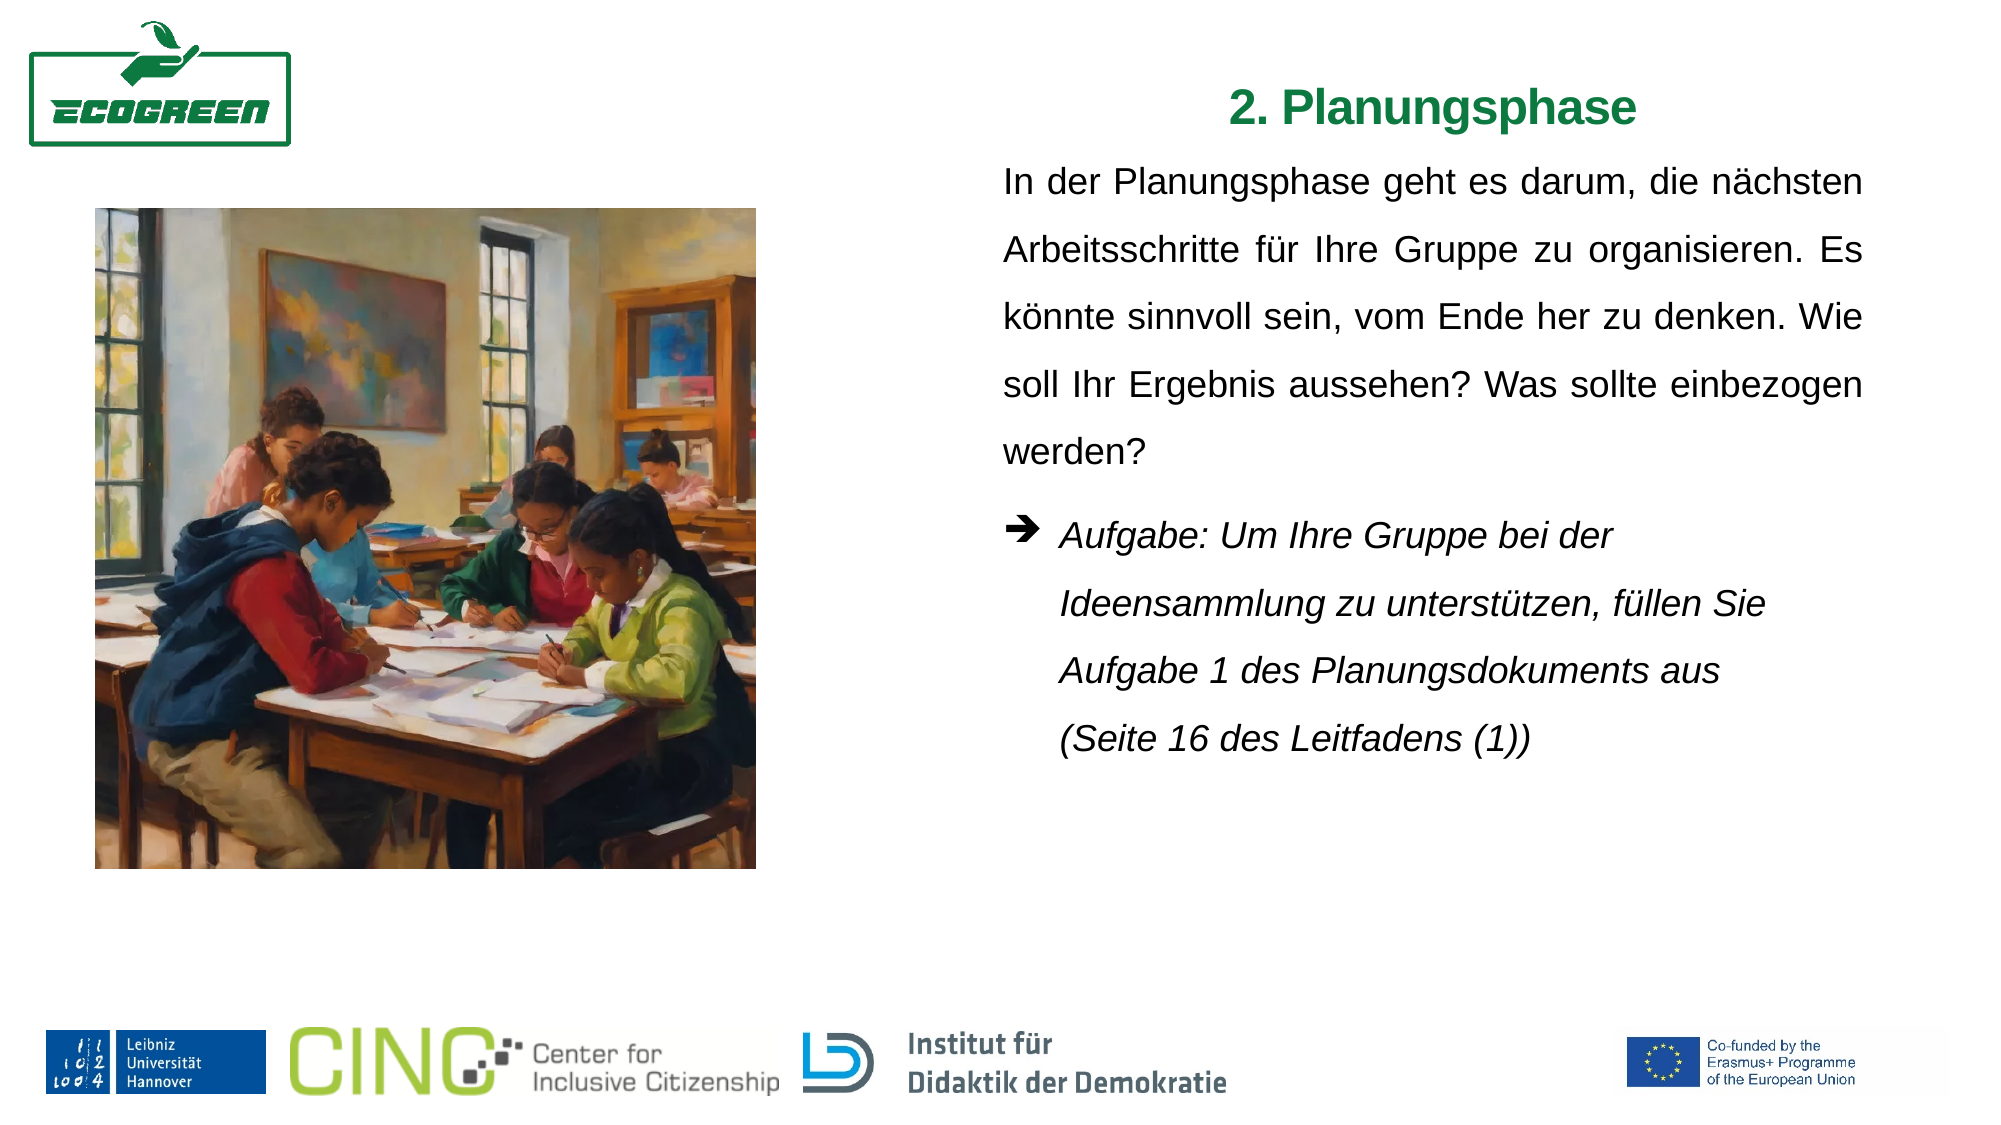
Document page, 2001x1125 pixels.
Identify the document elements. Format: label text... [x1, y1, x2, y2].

picture [95, 208, 756, 869]
picture [19, 0, 300, 168]
text_box 2. Planungsphase In der Planungsphase geht es darum, die nächsten Arbeitsschritte für Ihre Gruppe zu organisieren. Es könnte sinnvoll sein, vom Ende her zu denken. Wie soll Ihr Ergebnis aussehen? Was sollte einbezogen werden? Aufgabe: Um Ihre Gruppe bei der Ideensammlung zu unterstützen, füllen Sie Aufgabe 1 des Planungsdokuments aus (Seite 16 des Leitfadens (1)) [988, 242, 1879, 940]
picture [290, 1027, 779, 1096]
picture [46, 1030, 266, 1094]
text_box [0, 994, 2000, 1125]
picture [1614, 1026, 1950, 1096]
picture [803, 1031, 1226, 1093]
